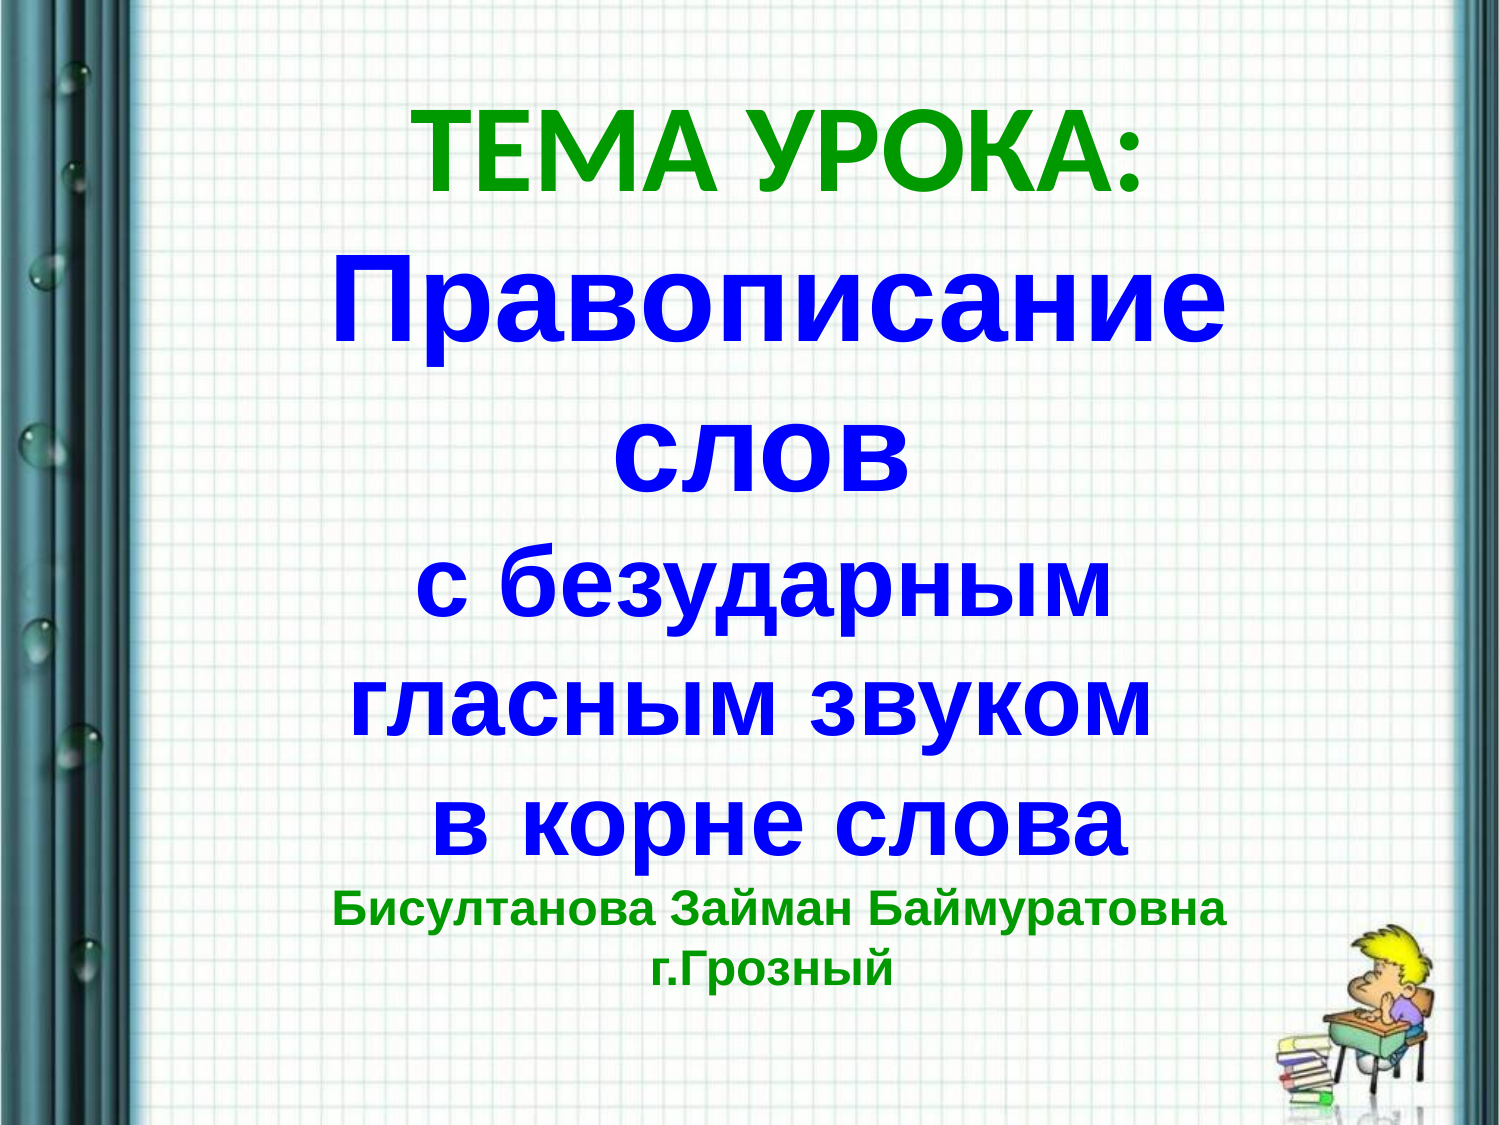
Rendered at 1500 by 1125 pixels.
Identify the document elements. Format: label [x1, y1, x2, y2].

list [0, 0, 1500, 1125]
